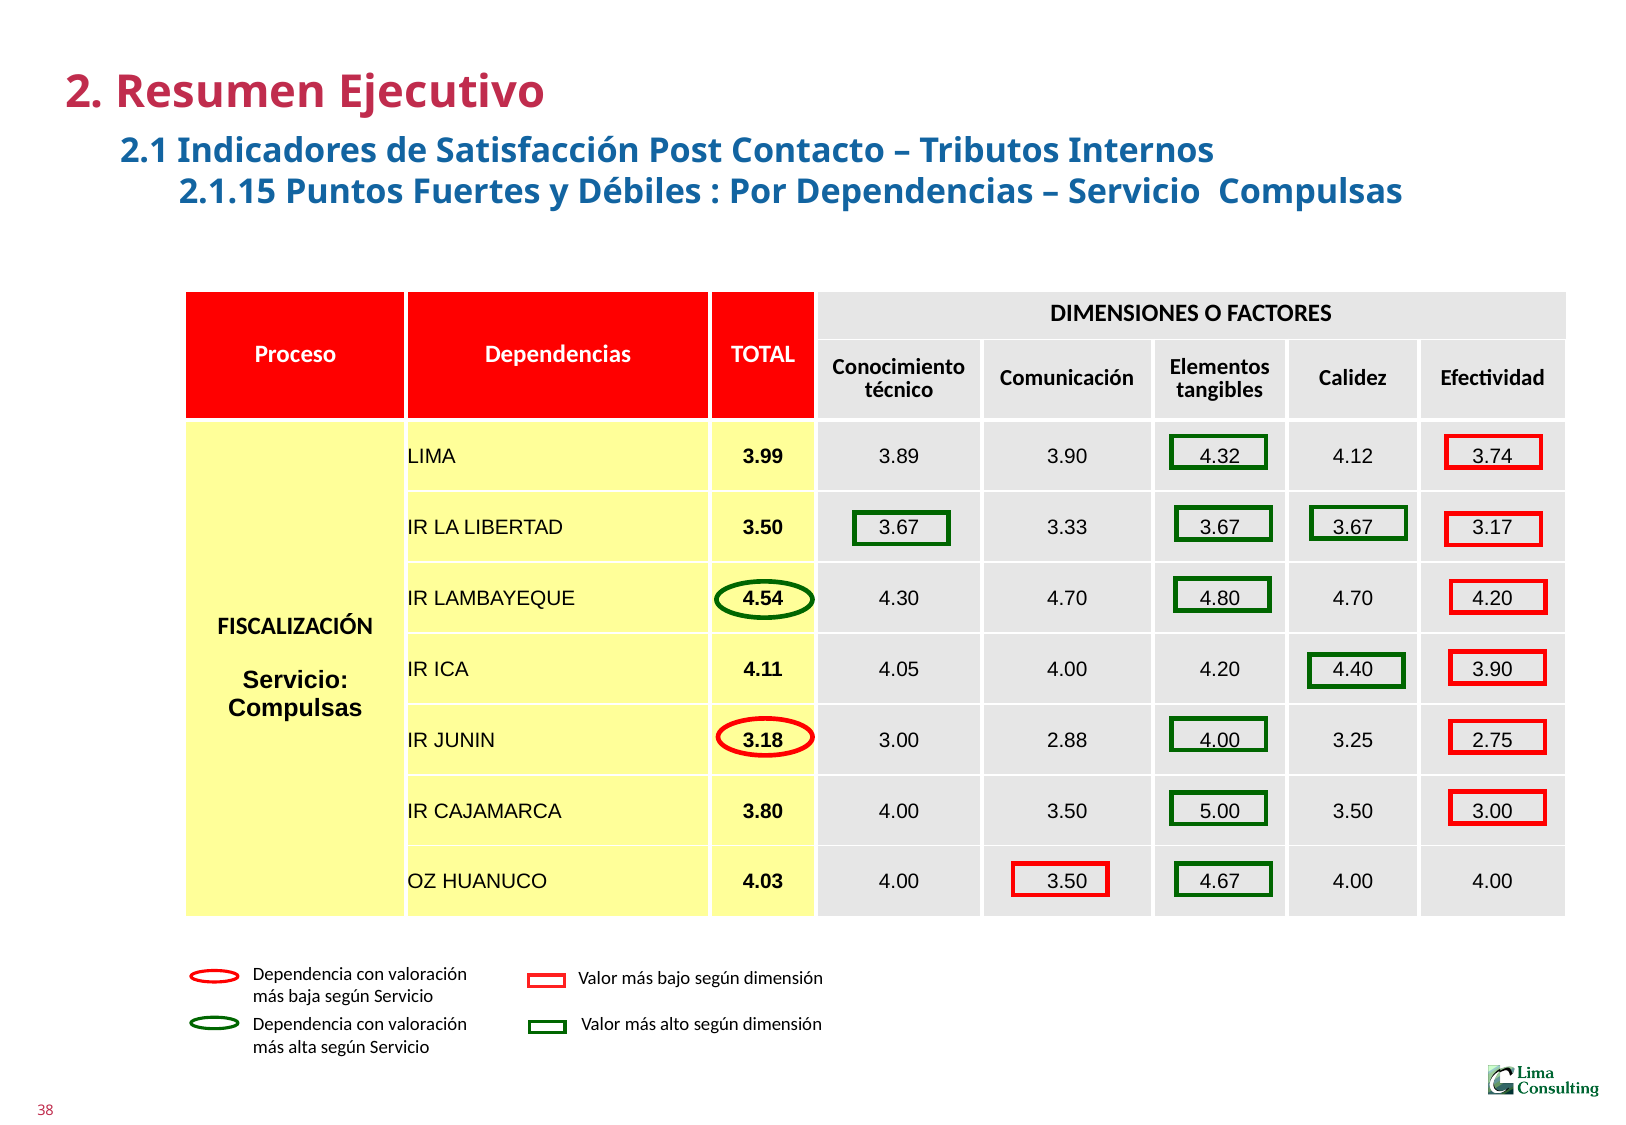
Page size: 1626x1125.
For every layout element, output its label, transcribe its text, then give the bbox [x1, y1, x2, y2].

table_header Dependencias [408, 292, 708, 418]
table_cell Elementos tangibles [1155, 340, 1285, 418]
table_cell Calidez [1289, 340, 1417, 418]
text_box [1450, 791, 1545, 824]
table_cell 3.50 [1289, 776, 1417, 845]
table_cell 3.33 [984, 492, 1151, 561]
table_cell 3.25 [1289, 705, 1417, 774]
table_cell 3.17 [1421, 492, 1565, 561]
table_cell 3.90 [984, 422, 1151, 490]
table_cell 3.50 [984, 846, 1151, 916]
table_cell 3.99 [712, 422, 814, 490]
table_cell 3.74 [1421, 422, 1565, 490]
text_box Valor más bajo según dimensión [563, 958, 874, 996]
table_cell IR CAJAMARCA [408, 776, 708, 845]
table_cell 4.00 [984, 634, 1151, 703]
table_cell 5.00 [1155, 776, 1285, 845]
text_box [1450, 651, 1545, 684]
text_box [1171, 436, 1266, 468]
text_box [854, 512, 949, 544]
text_box [1171, 792, 1266, 824]
table_cell 4.11 [712, 634, 814, 703]
table_cell 4.00 [1421, 846, 1565, 916]
table_cell 4.80 [1155, 563, 1285, 632]
table_cell 4.20 [1155, 634, 1285, 703]
table_cell 2.88 [984, 705, 1151, 774]
text_box [1175, 578, 1270, 611]
table_cell 3.18 [712, 705, 814, 774]
table_cell FISCALIZACIÓN Servicio: Compulsas [186, 422, 404, 916]
table_cell Efectividad [1421, 340, 1565, 418]
table_cell 4.54 [712, 563, 814, 632]
text_box [1450, 580, 1546, 613]
table_cell 4.00 [1289, 846, 1417, 916]
table_cell Comunicación [984, 340, 1151, 418]
text_box [1446, 436, 1541, 468]
table_cell 3.89 [818, 422, 980, 490]
text_box [1176, 863, 1271, 896]
table_cell 3.67 [818, 492, 980, 561]
table_cell 4.30 [818, 563, 980, 632]
table_cell 3.67 [1289, 492, 1417, 561]
table_cell 4.00 [1155, 705, 1285, 774]
text_box Valor más alto según dimensión [566, 1004, 877, 1042]
table_cell 4.70 [1289, 563, 1417, 632]
table_cell Conocimiento técnico [818, 340, 980, 418]
table_cell IR ICA [408, 634, 708, 703]
text_box [529, 1021, 566, 1033]
table_header Proceso [186, 292, 404, 418]
table_cell 3.80 [712, 776, 814, 845]
table_header TOTAL [712, 292, 814, 418]
text_box [190, 1017, 238, 1029]
table_cell 3.50 [712, 492, 814, 561]
text_box Dependencia con valoración más baja según Servicio [238, 953, 509, 1004]
table_cell OZ HUANUCO [408, 846, 708, 916]
table_cell 4.32 [1155, 422, 1285, 490]
table_cell 4.70 [984, 563, 1151, 632]
table_cell 3.90 [1421, 634, 1565, 703]
text_box [1450, 721, 1545, 753]
text_box [717, 718, 813, 756]
table_header DIMENSIONES O FACTORES [818, 292, 1566, 339]
text_box [1446, 513, 1541, 545]
text_box [528, 975, 563, 987]
table_cell 3.00 [1421, 776, 1565, 845]
text_box Dependencia con valoración más alta según Servicio [238, 1004, 509, 1065]
picture [1488, 1065, 1599, 1097]
table_cell IR LAMBAYEQUE [408, 563, 708, 632]
title 2. Resumen Ejecutivo 2.1 Indicadores de Satisfacción Post Contacto – Tributos Internos 2.1.15 Puntos Fuertes y Débiles : Por Dependencias – Servicio Compulsas [50, 59, 1599, 219]
text_box [716, 581, 813, 618]
table_cell 3.50 [984, 776, 1151, 845]
table_cell 4.00 [818, 776, 980, 845]
table_cell 4.03 [712, 846, 814, 916]
table_cell 4.00 [818, 846, 980, 916]
table_cell 4.12 [1289, 422, 1417, 490]
table_cell 3.00 [818, 705, 980, 774]
table_cell IR LA LIBERTAD [408, 492, 708, 561]
table_cell 4.40 [1289, 634, 1417, 703]
table_cell LIMA [408, 422, 708, 490]
text_box [1311, 506, 1406, 539]
table_cell 4.05 [818, 634, 980, 703]
text_box [1176, 507, 1271, 540]
text_box [1012, 863, 1108, 896]
text_box [1171, 718, 1266, 751]
table_cell 2.75 [1421, 705, 1565, 774]
table_cell 4.67 [1155, 846, 1285, 916]
text_box [190, 970, 238, 982]
table_cell IR JUNIN [408, 705, 708, 774]
text_box [1309, 654, 1404, 687]
table_cell 4.20 [1421, 563, 1565, 632]
table_cell 3.67 [1155, 492, 1285, 561]
